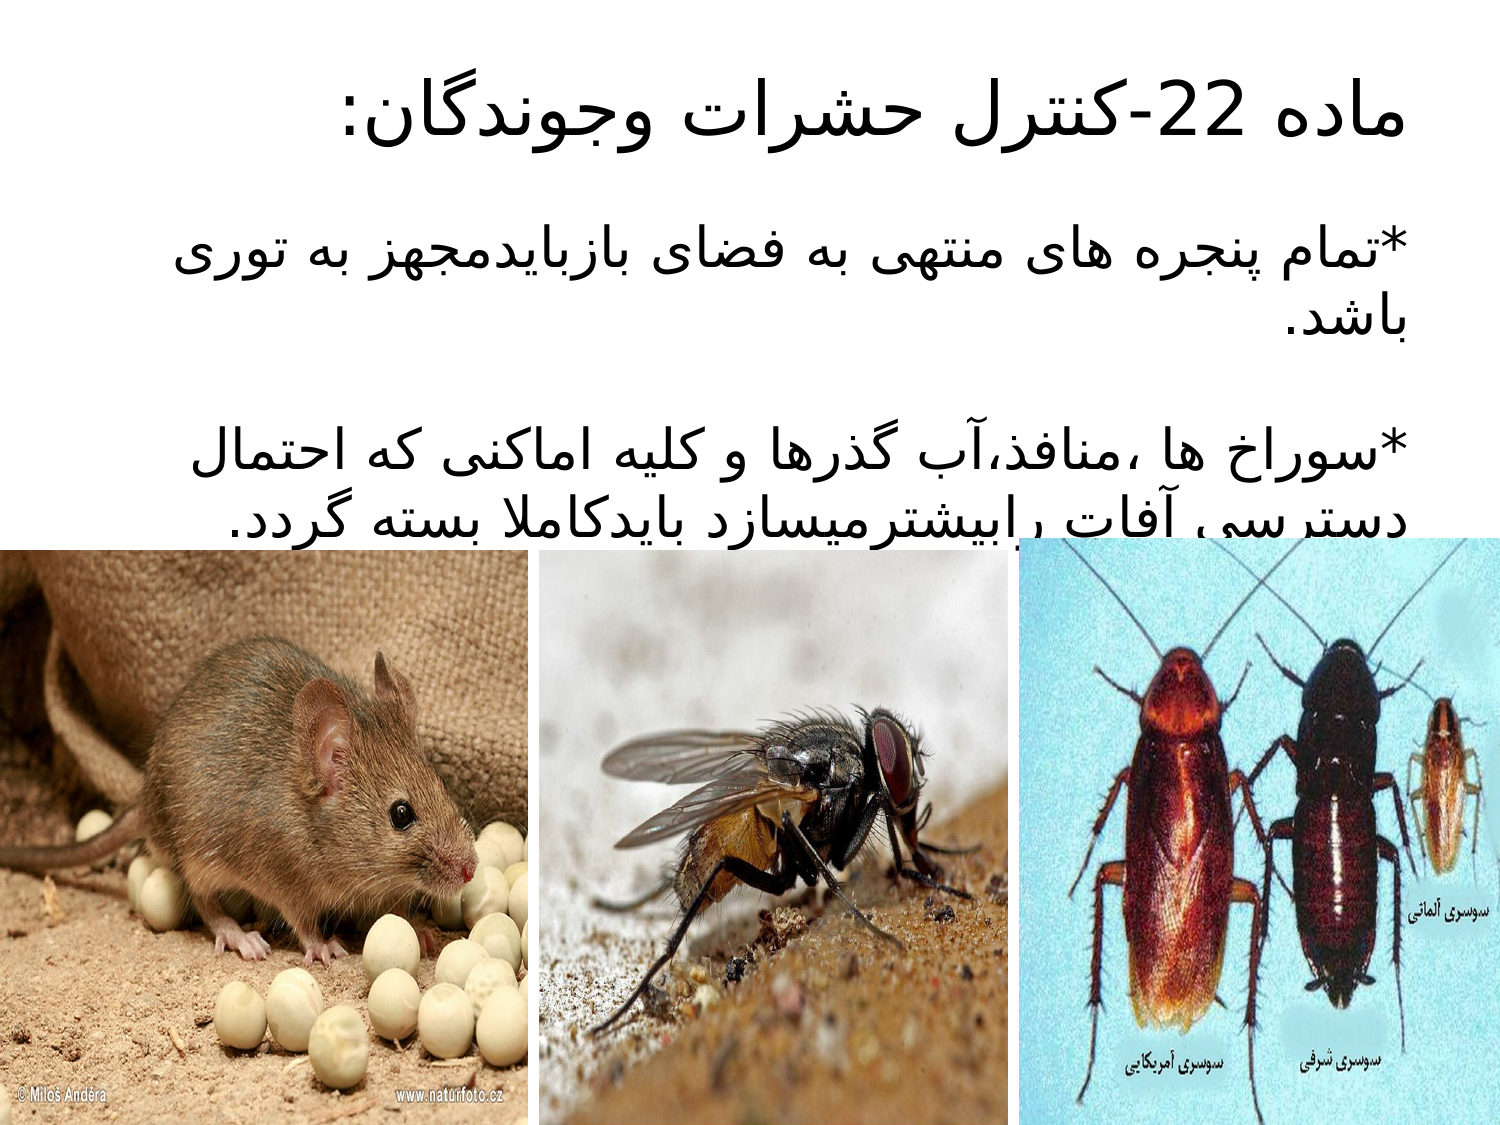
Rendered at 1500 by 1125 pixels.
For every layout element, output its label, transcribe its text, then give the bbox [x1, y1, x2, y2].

picture [1019, 538, 1500, 1125]
picture [0, 550, 528, 1125]
picture [538, 550, 1008, 1125]
title ماده 22-کنترل حشرات وجوندگان: *تمام پنجره های منتهی به فضای بازبایدمجهز به توری باشد. *سوراخ ها ،منافذ،آب گذرها و کلیه اماکنی که احتمال دسترسی آفات رابیشترمیسازد بایدکاملا بسته گردد. [75, 35, 1425, 558]
